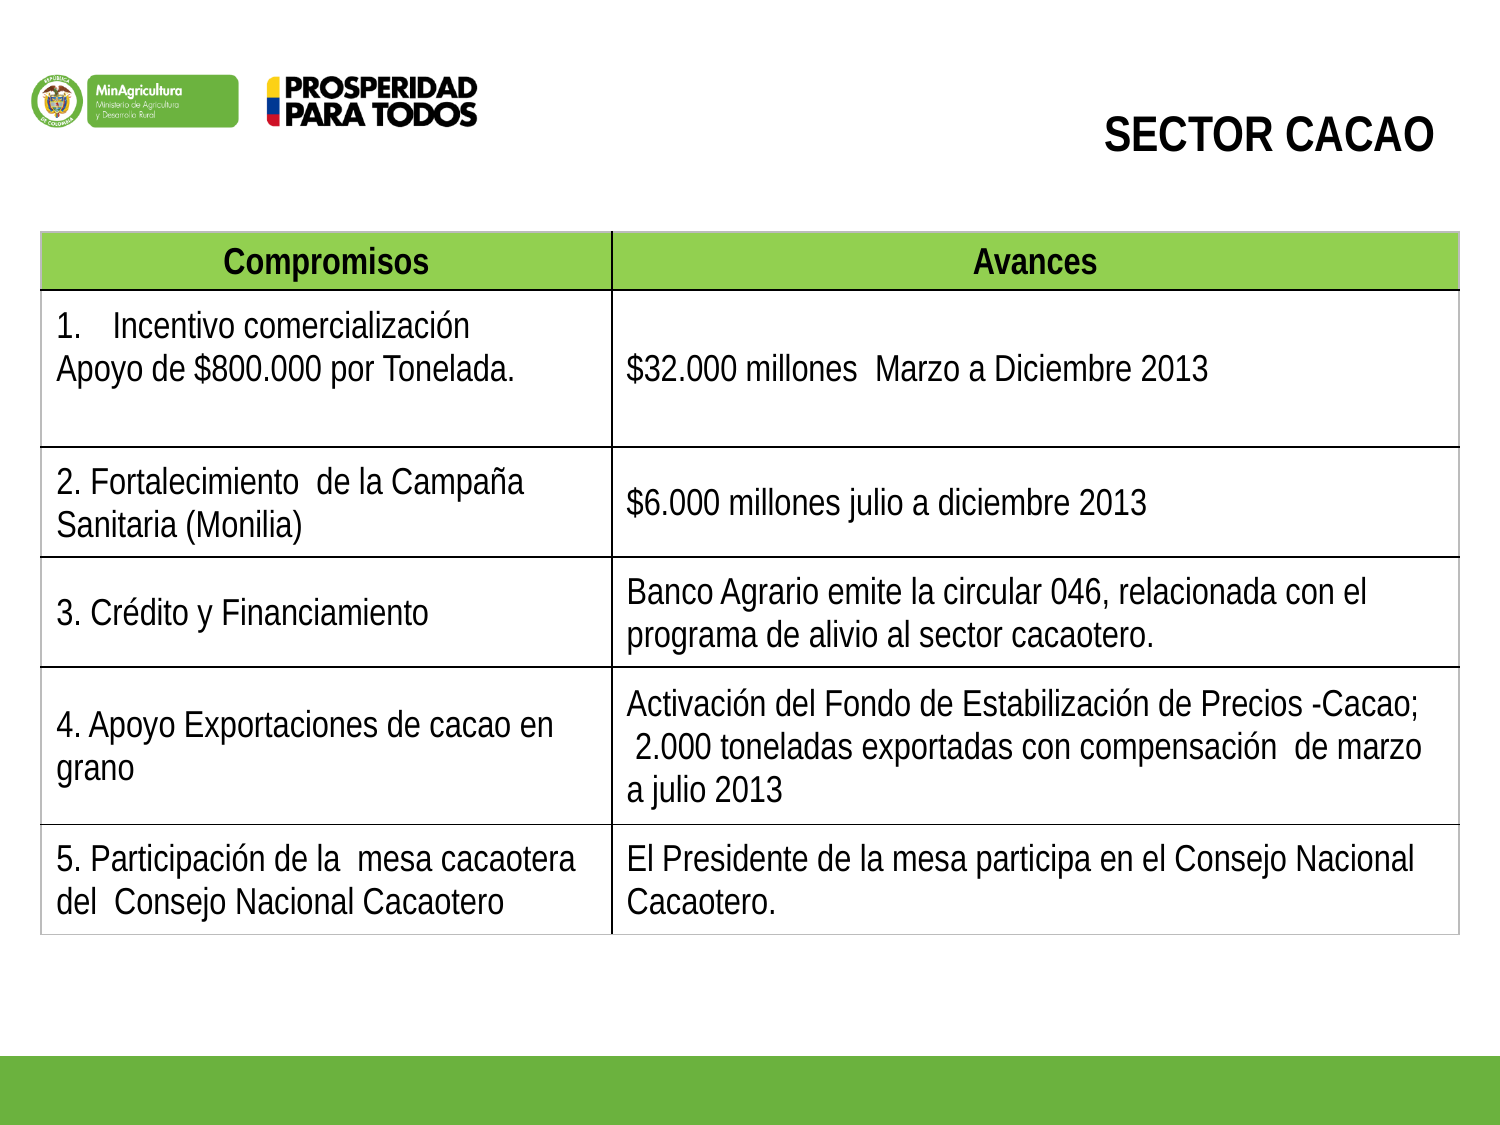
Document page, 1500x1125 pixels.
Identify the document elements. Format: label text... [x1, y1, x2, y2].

table_cell Banco Agrario emite la circular 046, relacionada con el programa de alivio al sector cacaotero. [613, 558, 1458, 666]
table_header Avances [613, 233, 1458, 289]
table_cell 4. Apoyo Exportaciones de cacao en grano [42, 668, 611, 824]
table_cell $6.000 millones julio a diciembre 2013 [613, 448, 1458, 556]
table_cell Incentivo comercialización Apoyo de $800.000 por Tonelada. [42, 291, 611, 446]
table_cell $32.000 millones Marzo a Diciembre 2013 [613, 291, 1458, 446]
table_cell 3. Crédito y Financiamiento [42, 558, 611, 666]
table_cell El Presidente de la mesa participa en el Consejo Nacional Cacaotero. [613, 825, 1458, 934]
table_header Compromisos [42, 233, 611, 289]
table_cell 2. Fortalecimiento de la Campaña Sanitaria (Monilia) [42, 448, 611, 556]
picture [254, 66, 485, 135]
table_cell Activación del Fondo de Estabilización de Precios -Cacao; 2.000 toneladas exportadas con compensación de marzo a julio 2013 [613, 668, 1458, 824]
picture [29, 69, 243, 132]
title SECTOR CACAO [100, 60, 1451, 202]
text_box [0, 1056, 1500, 1125]
table_cell 5. Participación de la mesa cacaotera del Consejo Nacional Cacaotero [42, 825, 611, 934]
